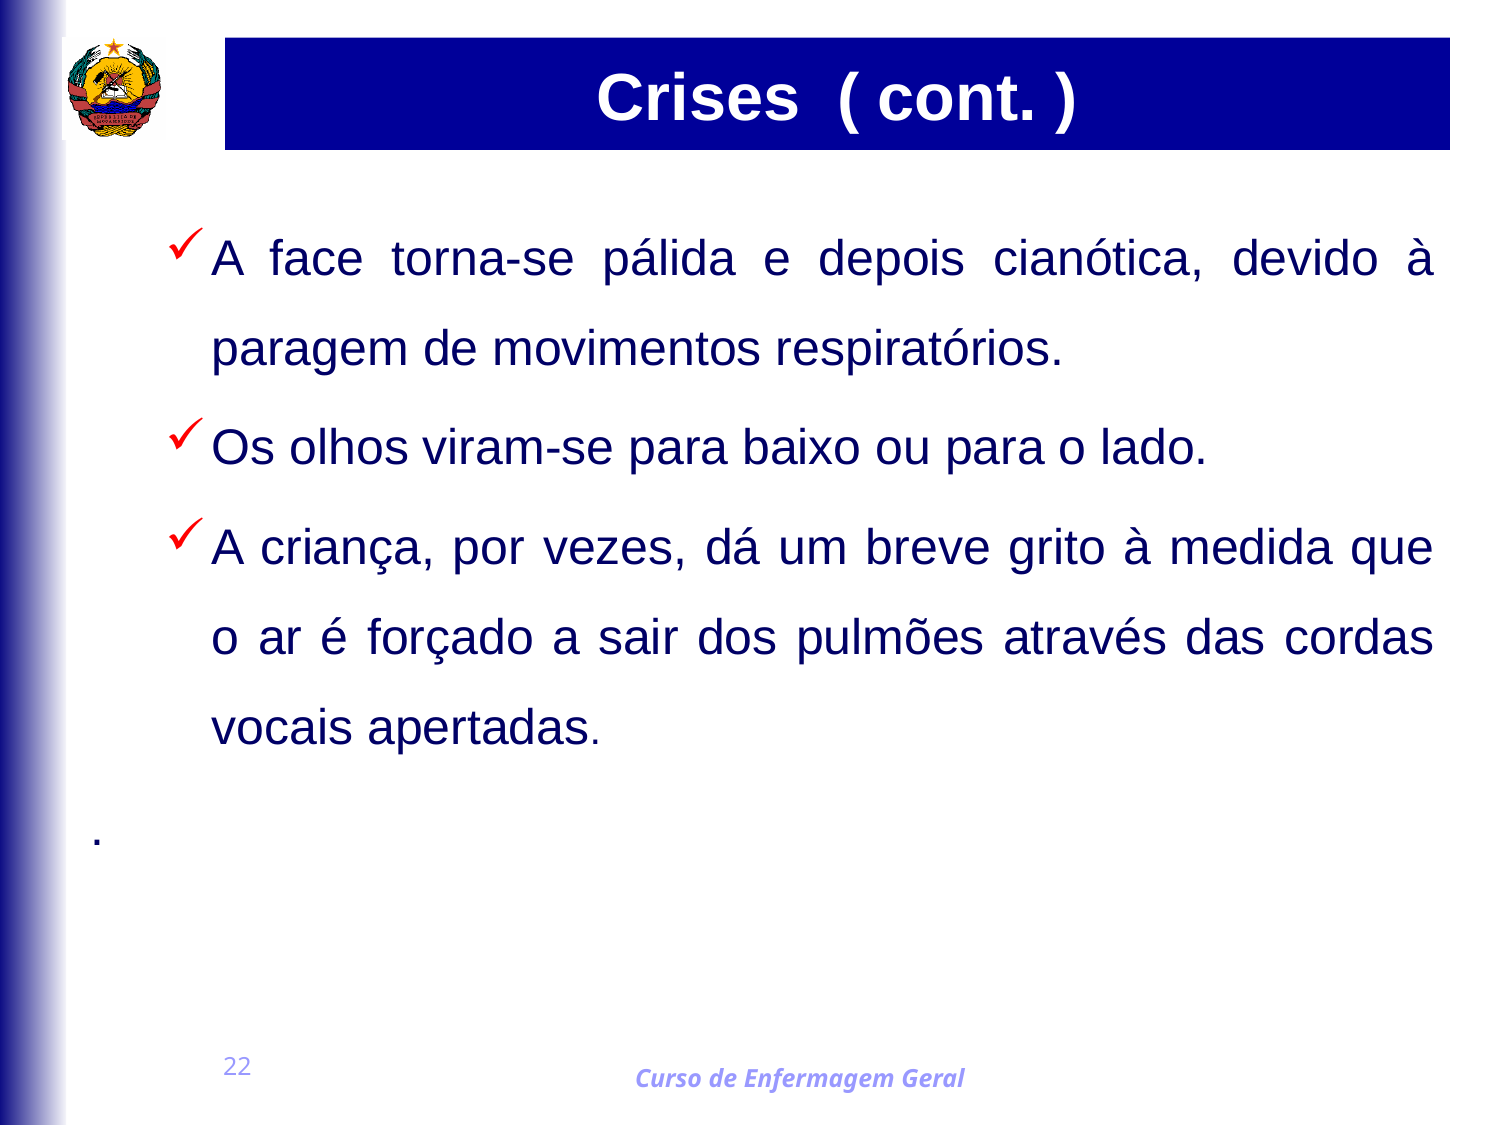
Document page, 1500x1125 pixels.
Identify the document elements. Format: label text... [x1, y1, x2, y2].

title Crises ( cont. ) [224, 37, 1451, 151]
list A face torna-se pálida e depois cianótica, devido à paragem de movimentos respiratórios. Os olhos viram-se para baixo ou para o lado. A criança, por vezes, dá um breve grito à medida que o ar é forçado a sair dos pulmões através das cordas vocais apertadas. . [74, 187, 1451, 1013]
slide_number 22 [62, 1037, 413, 1098]
footer Curso de Enfermagem Geral [499, 1049, 1101, 1101]
